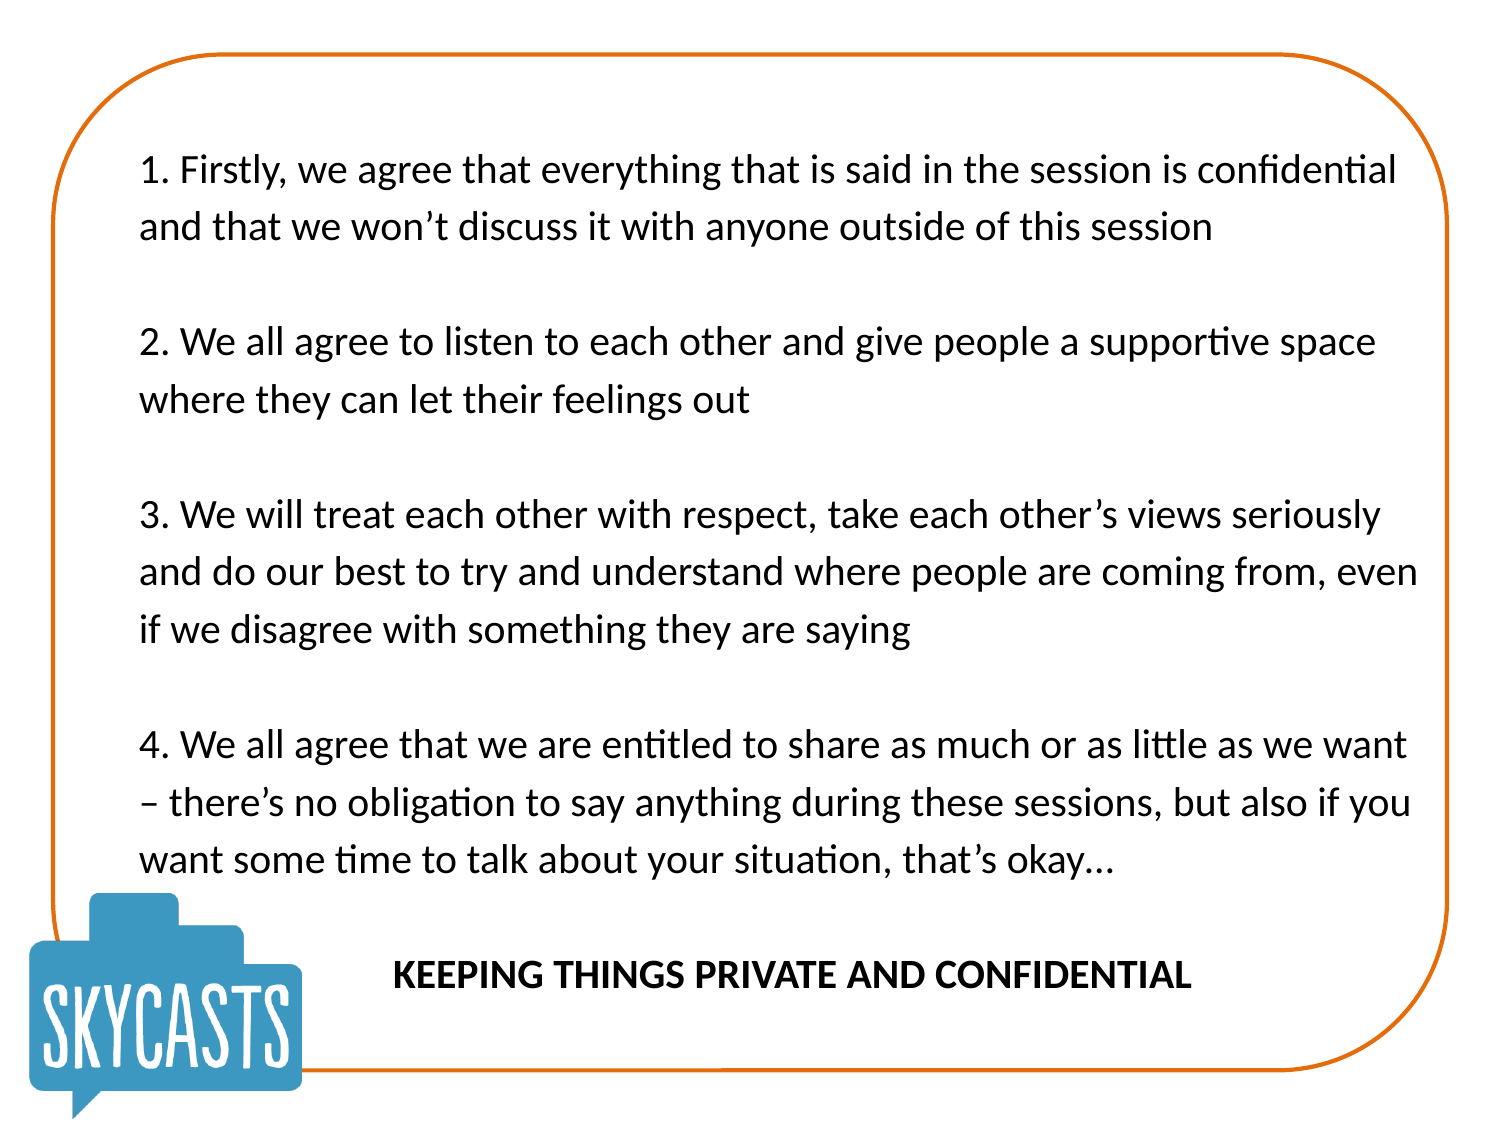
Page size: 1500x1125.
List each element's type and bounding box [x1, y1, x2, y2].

text_box [1415, 972, 1435, 1005]
text_box [50, 52, 1450, 1073]
picture [29, 893, 302, 1119]
text_box [1419, 126, 1435, 153]
